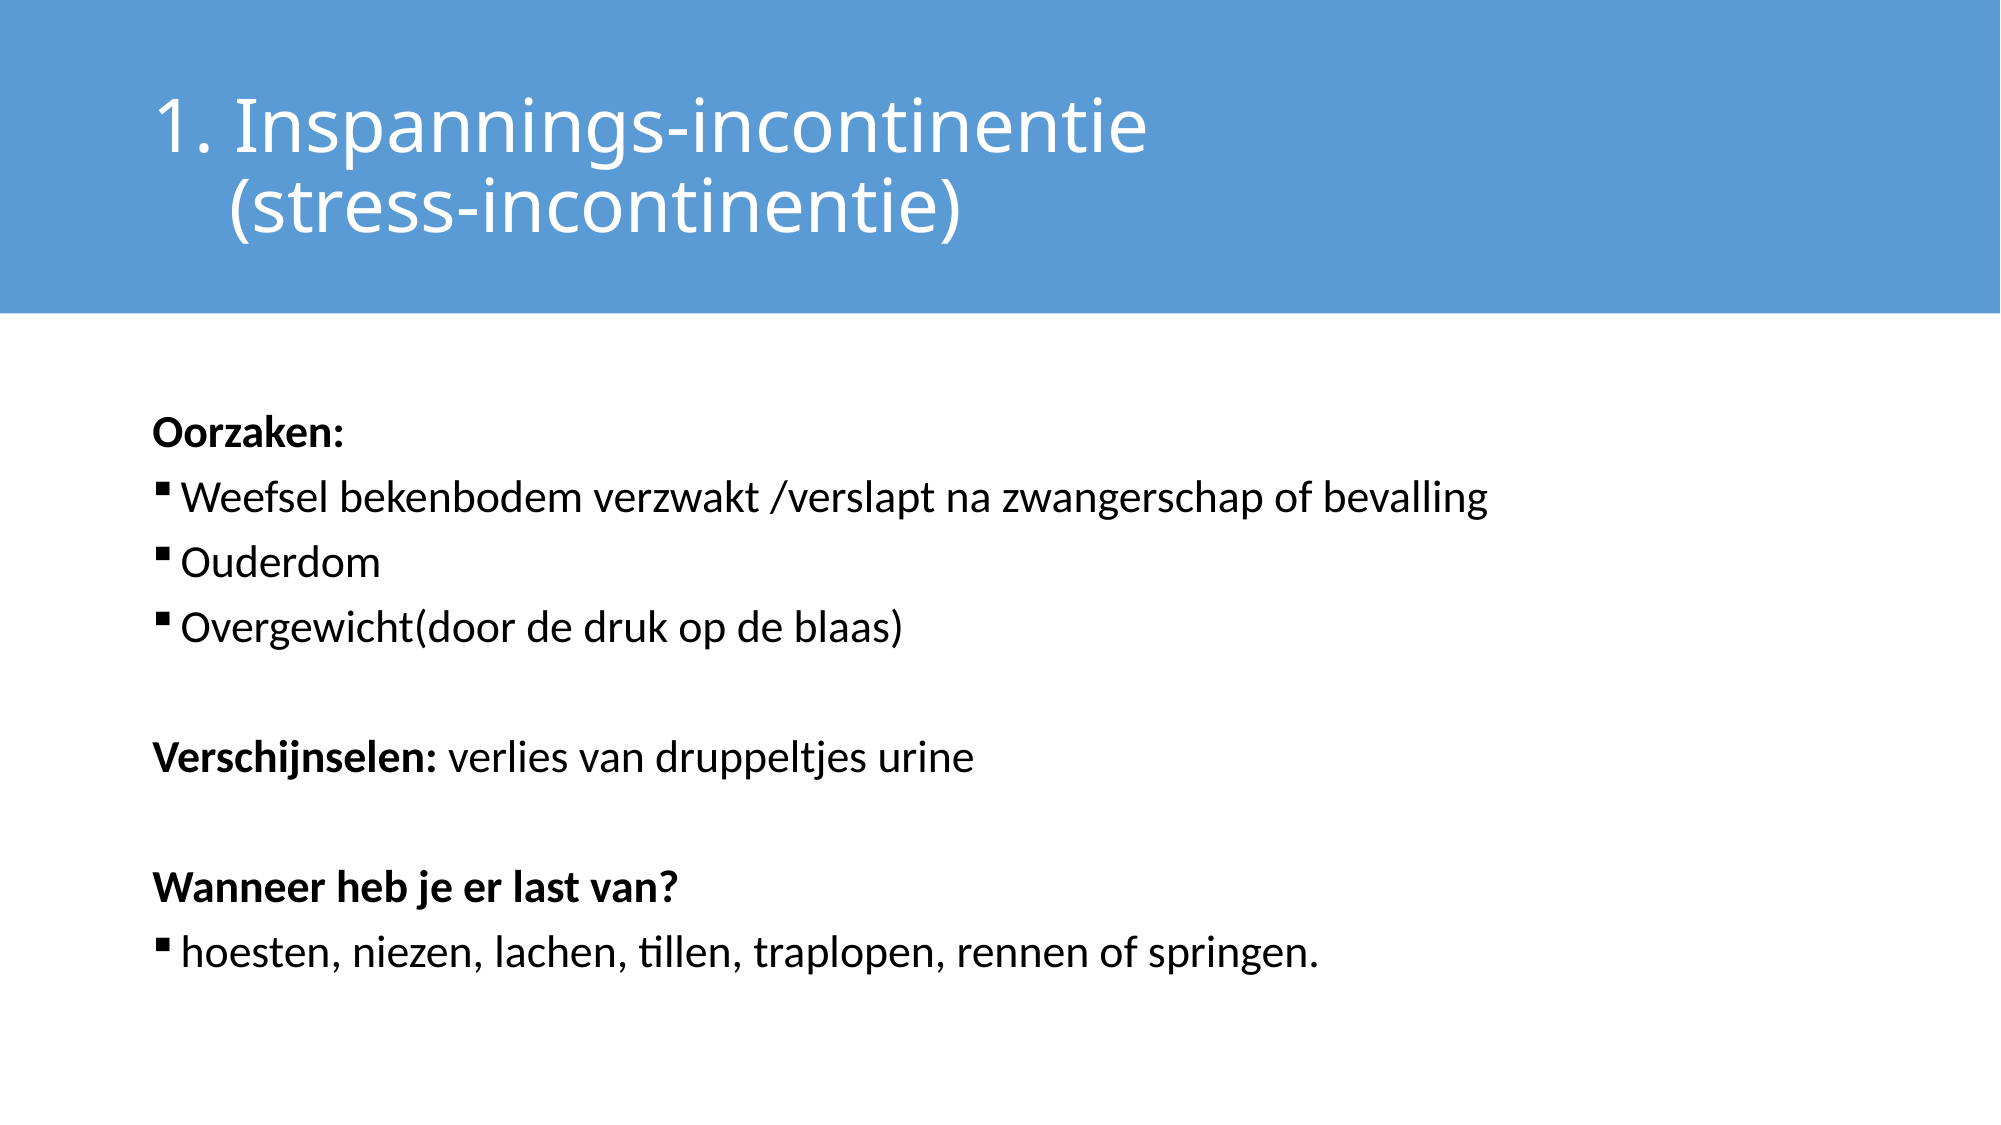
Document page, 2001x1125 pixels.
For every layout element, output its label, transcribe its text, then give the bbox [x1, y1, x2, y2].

list Oorzaken: Weefsel bekenbodem verzwakt /verslapt na zwangerschap of bevalling Ouderdom Overgewicht(door de druk op de blaas) Verschijnselen: verlies van druppeltjes urine Wanneer heb je er last van? hoesten, niezen, lachen, tillen, traplopen, rennen of springen. [137, 399, 1863, 1014]
title 1. Inspannings-incontinentie (stress-incontinentie) [137, 59, 1345, 278]
text_box [0, 0, 2000, 314]
